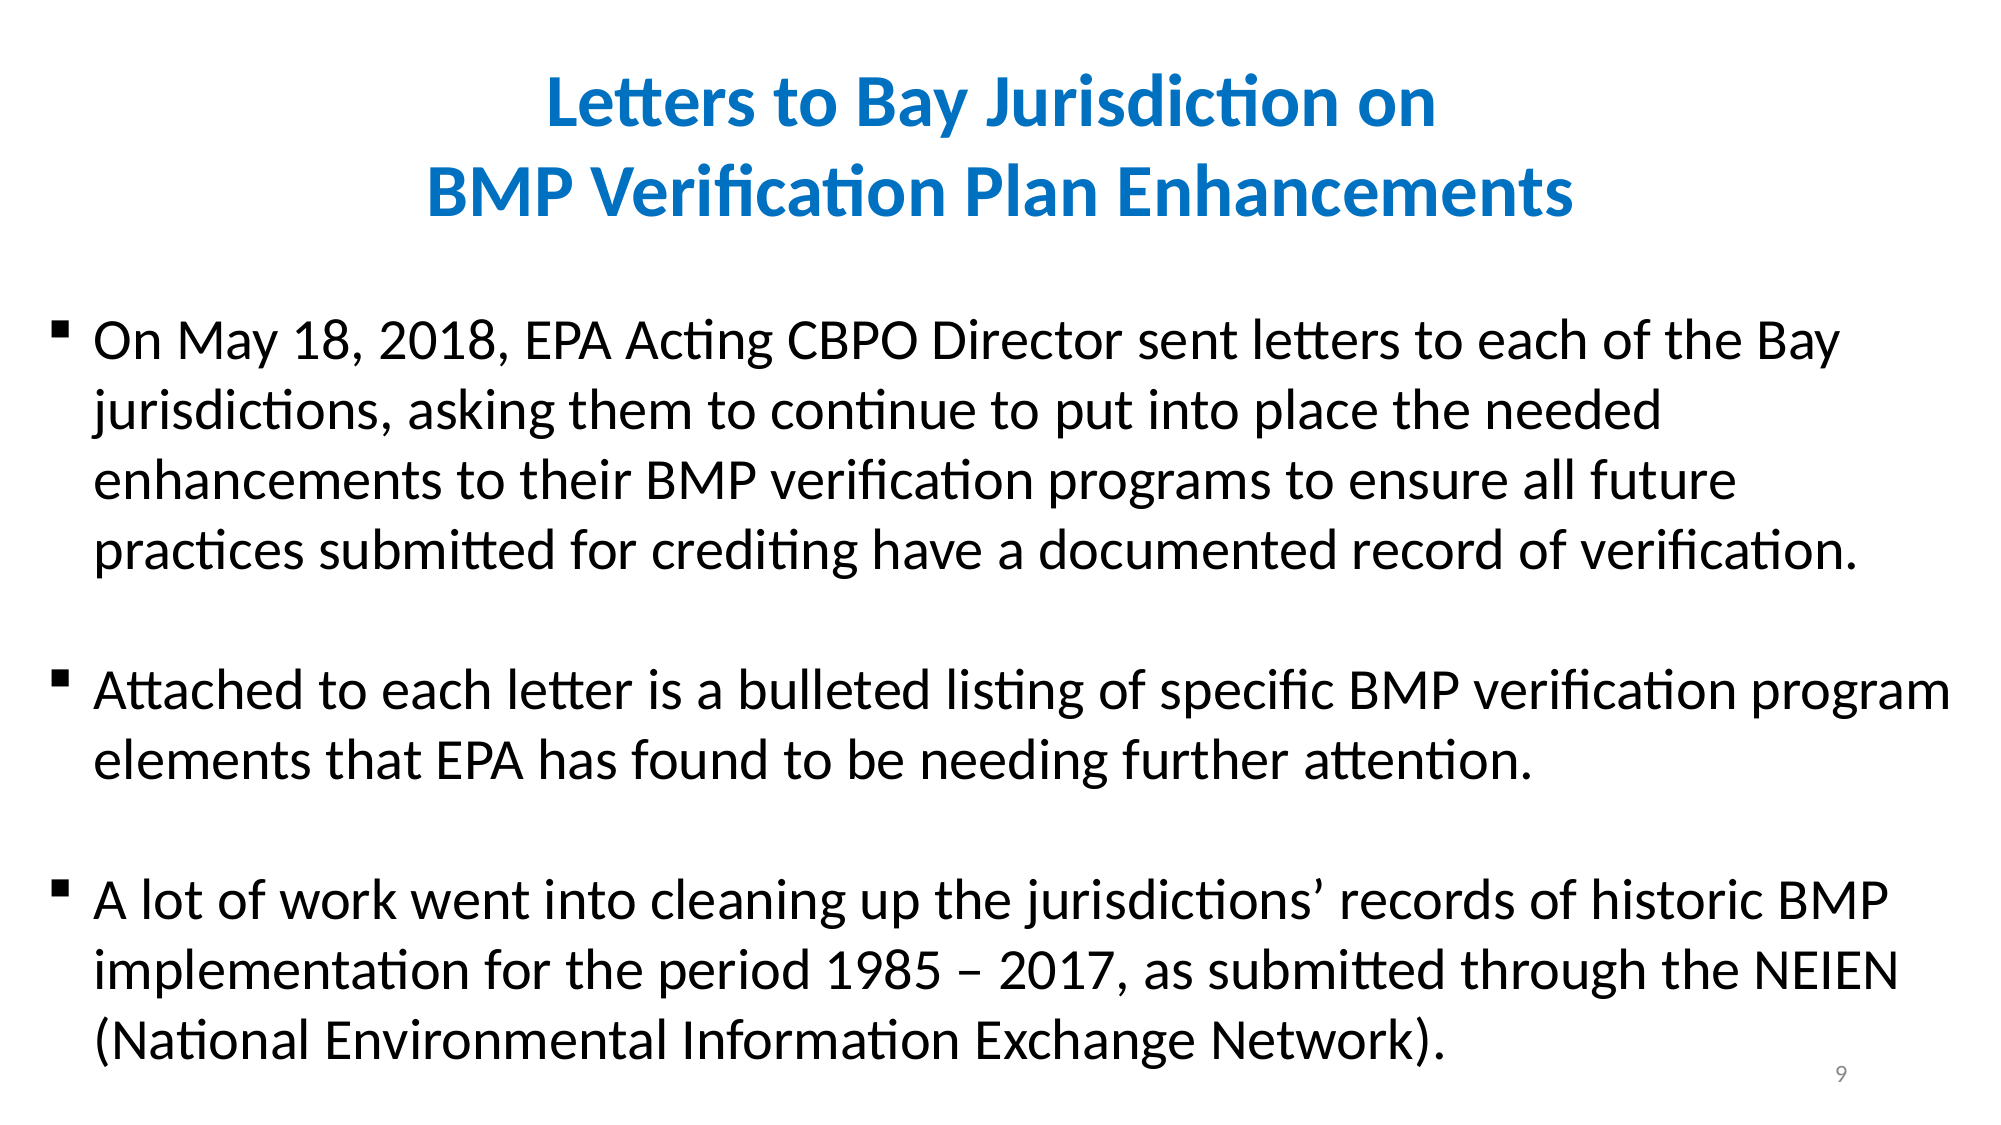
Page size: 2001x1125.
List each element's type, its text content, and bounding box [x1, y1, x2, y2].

slide_number 9 [1412, 1042, 1863, 1103]
text_box Letters to Bay Jurisdiction on BMP Verification Plan Enhancements On May 18, 2018, EPA Acting CBPO Director sent letters to each of the Bay jurisdictions, asking them to continue to put into place the needed enhancements to their BMP verification programs to ensure all future practices submitted for crediting have a documented record of verification. Attached to each letter is a bulleted listing of specific BMP verification program elements that EPA has found to be needing further attention. A lot of work went into cleaning up the jurisdictions’ records of historic BMP implementation for the period 1985 – 2017, as submitted through the NEIEN (National Environmental Information Exchange Network). [32, 43, 1970, 1079]
